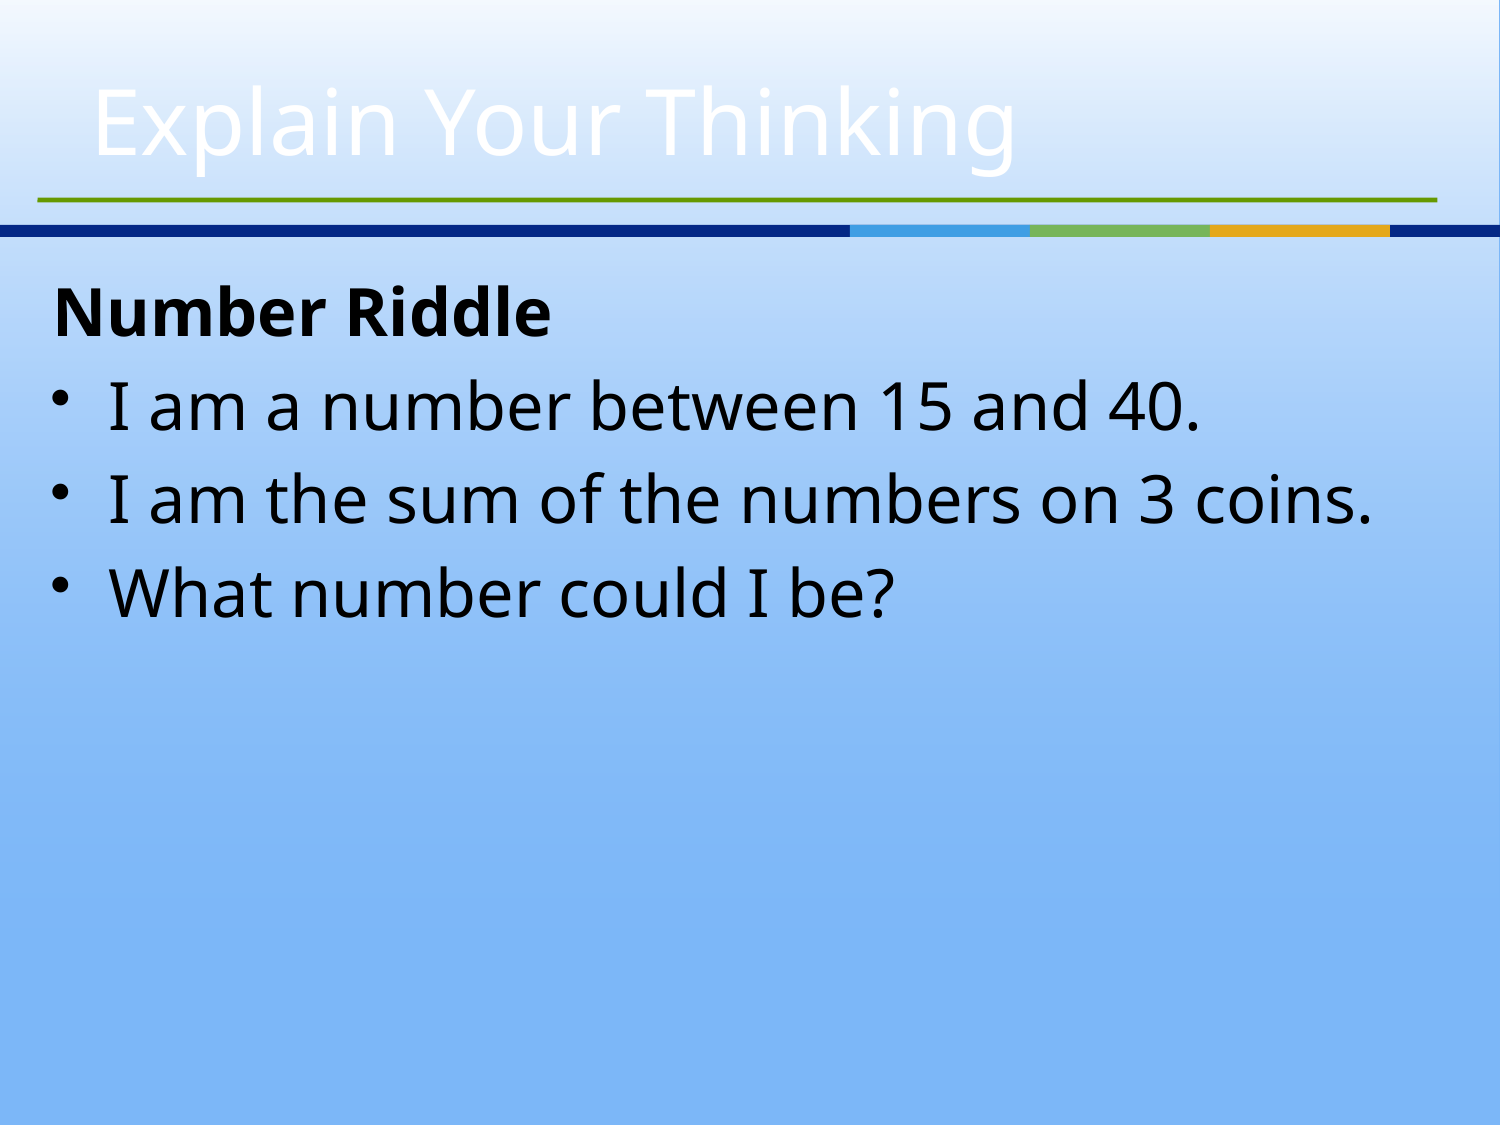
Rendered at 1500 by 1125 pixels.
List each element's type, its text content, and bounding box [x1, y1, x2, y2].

title Explain Your Thinking [75, 24, 1425, 213]
text_box Number Riddle I am a number between 15 and 40. I am the sum of the numbers on 3 coins. What number could I be? [37, 262, 1438, 1063]
